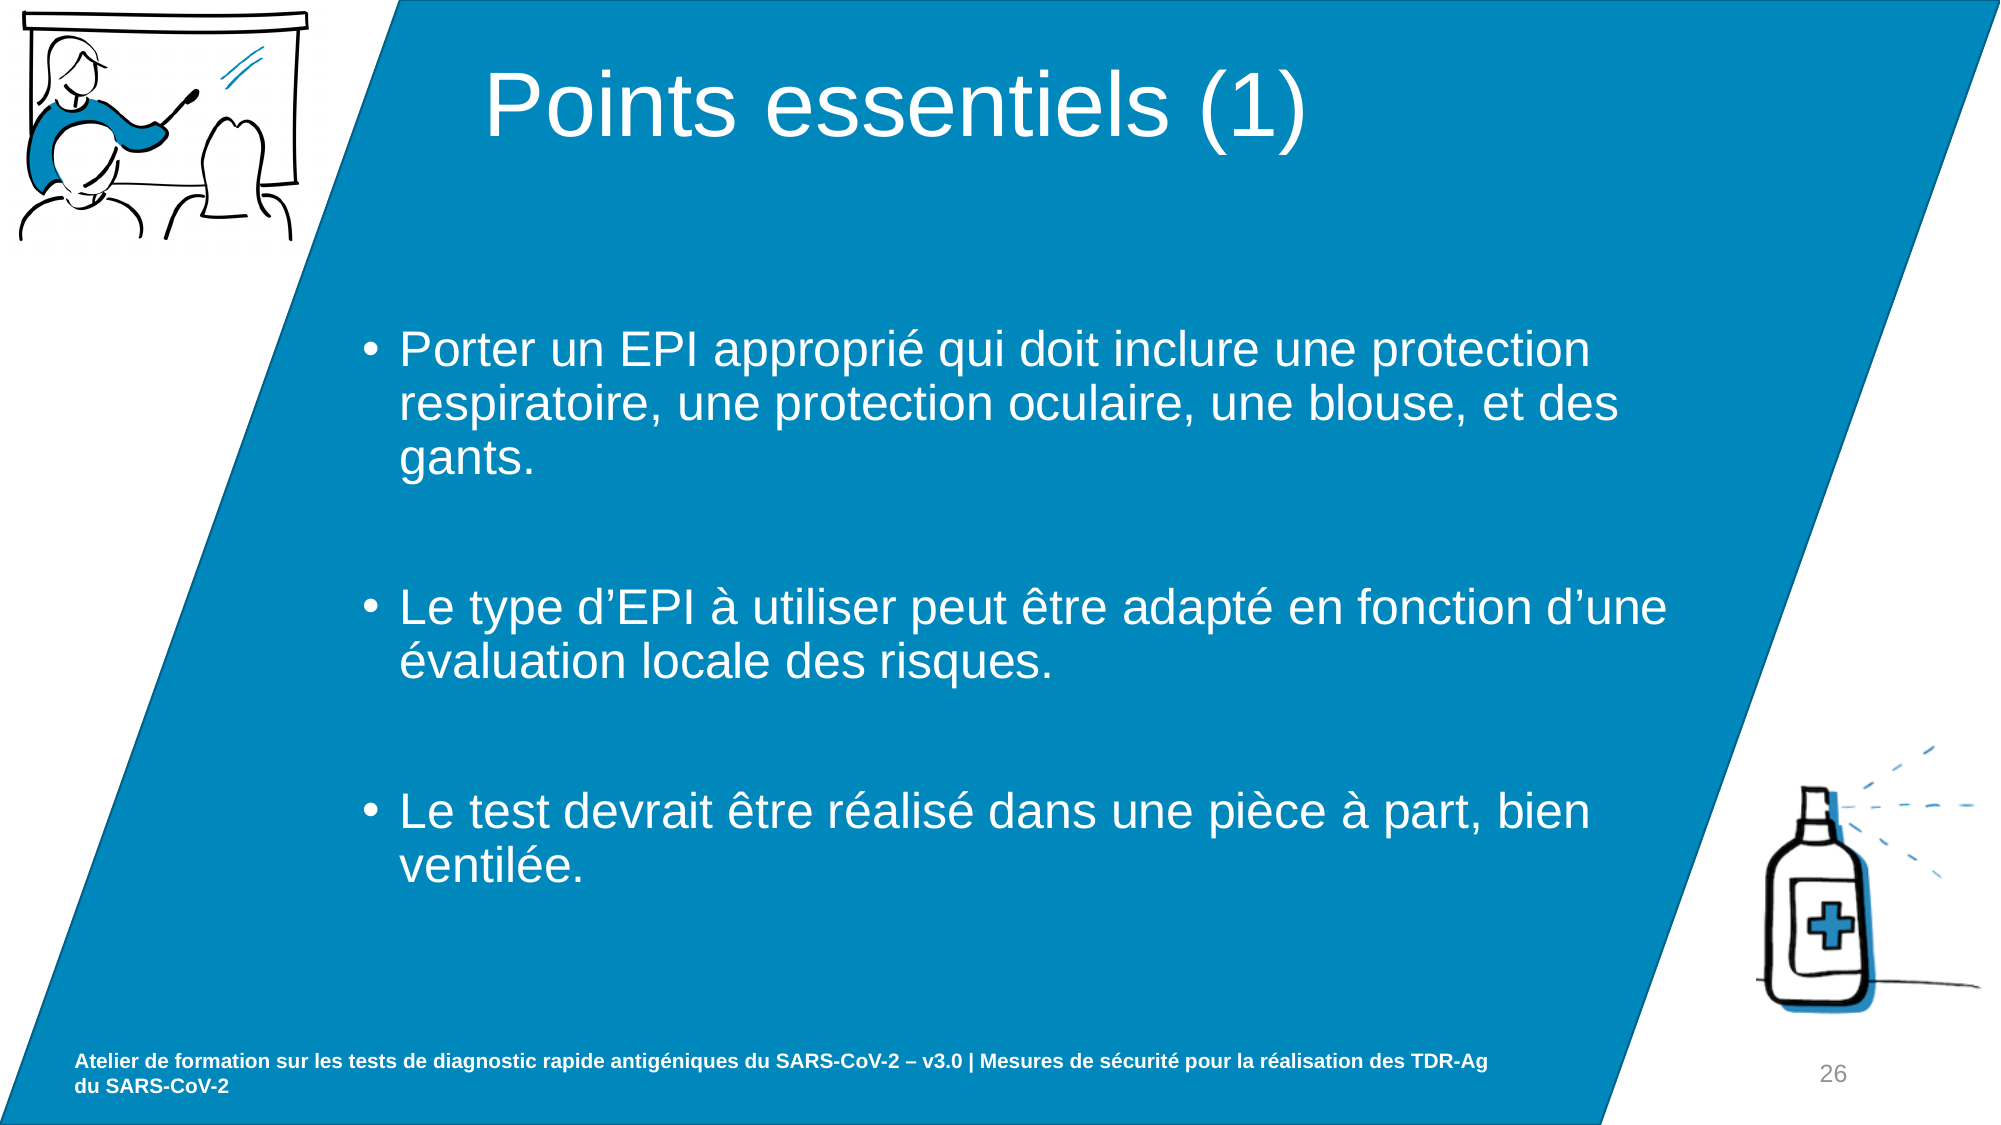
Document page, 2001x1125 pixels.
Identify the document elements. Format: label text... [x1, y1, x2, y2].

text_box Points essentiels (1) [468, 49, 1372, 205]
text_box Porter un EPI approprié qui doit inclure une protection respiratoire, une protection oculaire, une blouse, et des gants. Le type d’EPI à utiliser peut être adapté en fonction d’une évaluation locale des risques. Le test devrait être réalisé dans une pièce à part, bien ventilée. [347, 316, 1763, 1045]
picture [0, 0, 325, 255]
footer Atelier de formation sur les tests de diagnostic rapide antigéniques du SARS-CoV-2 – v3.0 | Mesures de sécurité pour la réalisation des TDR-Ag du SARS-CoV-2 [59, 1020, 1527, 1125]
slide_number 26 [1609, 1042, 1863, 1103]
picture [1756, 713, 1993, 1021]
text_box [0, 0, 2000, 1125]
